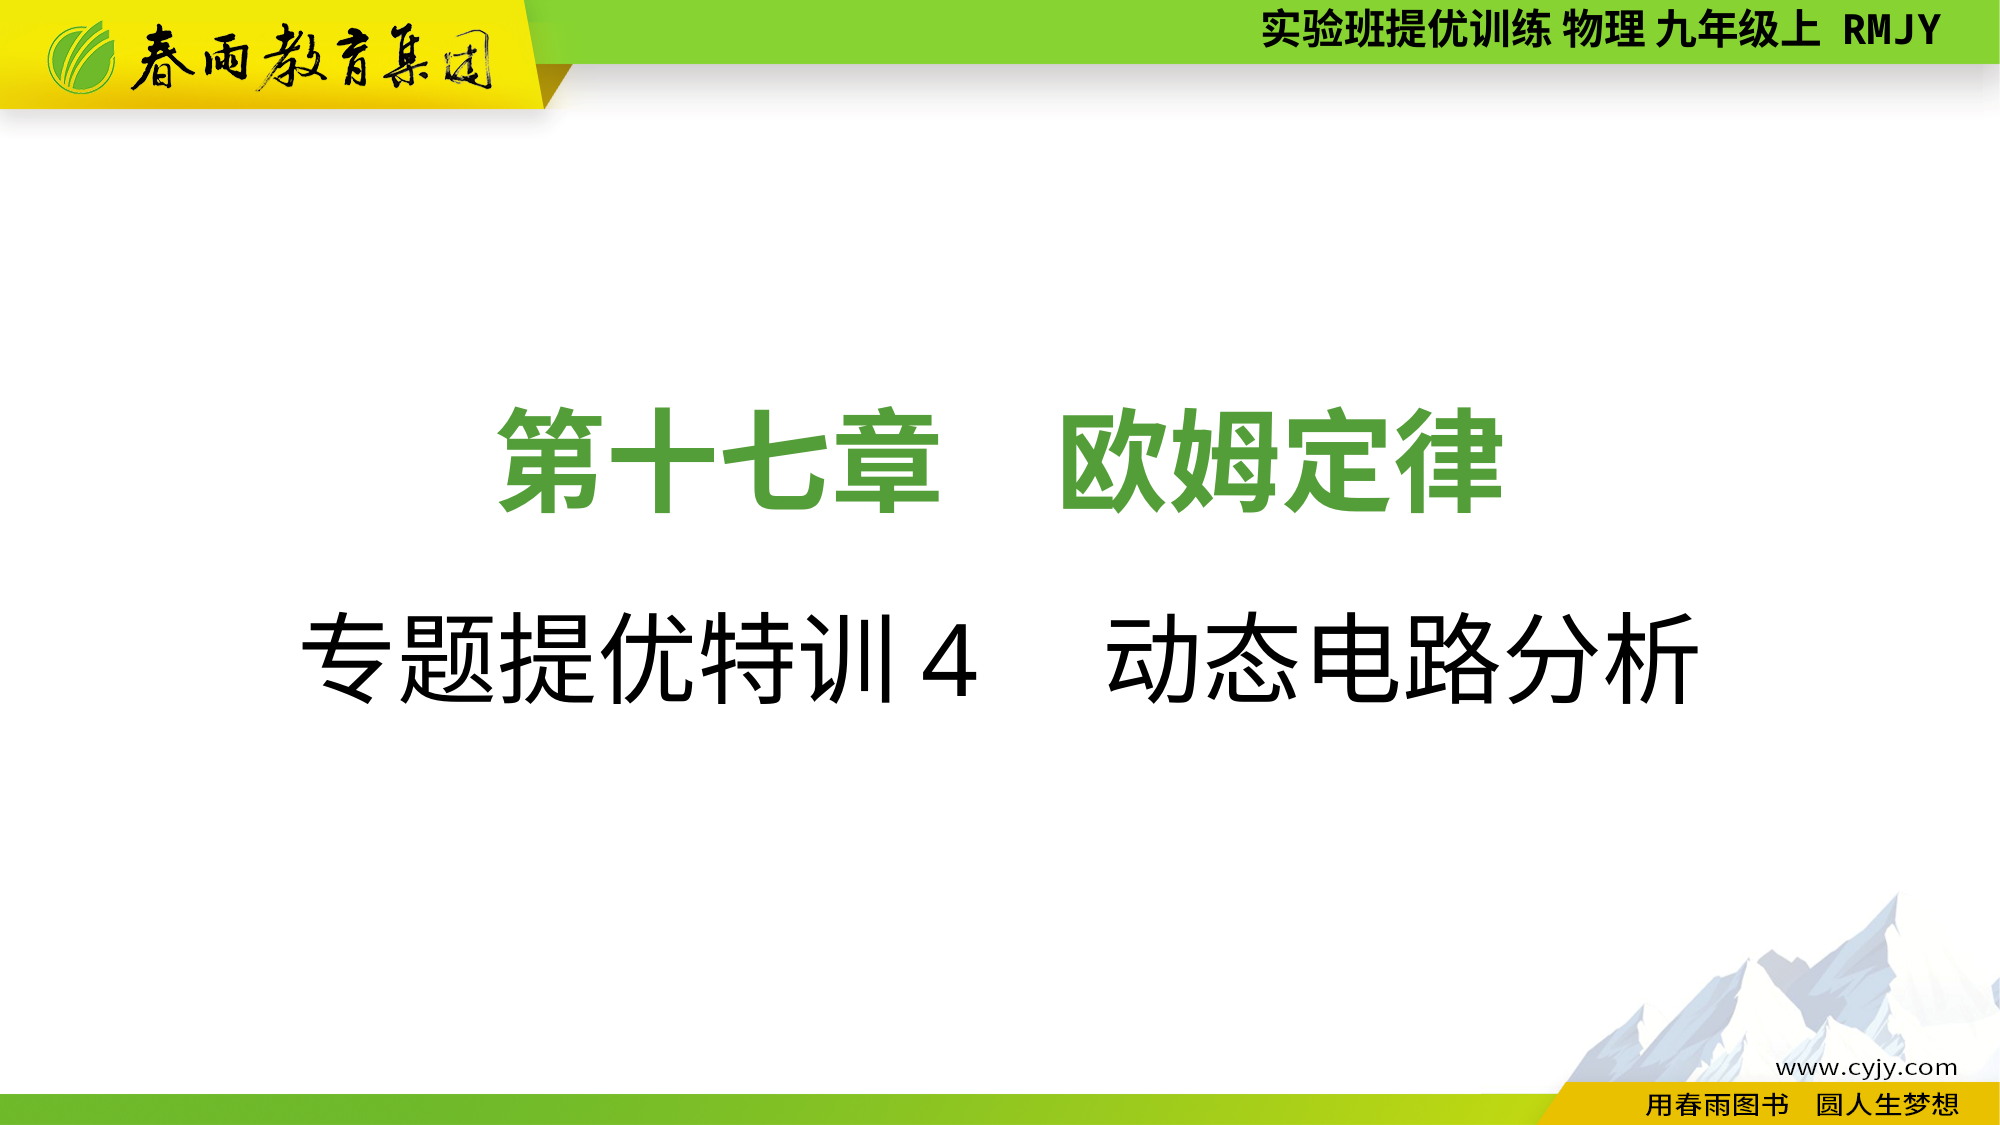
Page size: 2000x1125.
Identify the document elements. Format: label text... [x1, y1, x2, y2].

text_box 专题提优特训4 动态电路分析 [54, 528, 1946, 724]
text_box 第十七章 欧姆定律 [54, 316, 1946, 528]
picture [0, 0, 2000, 1125]
